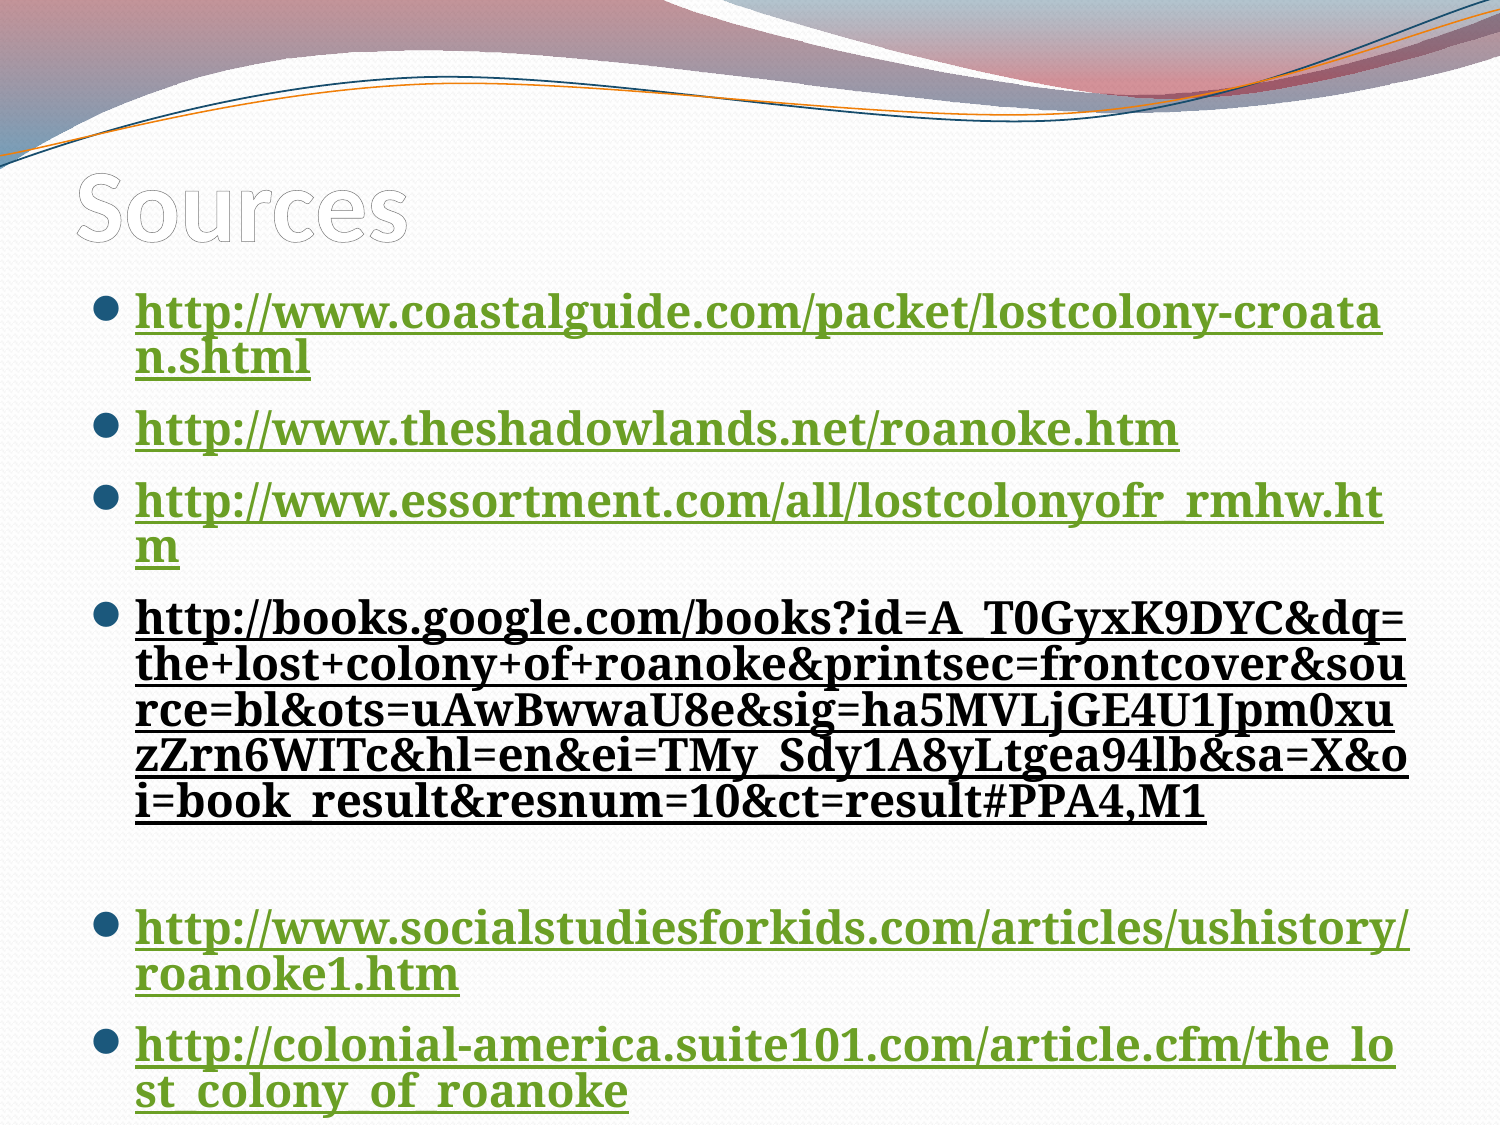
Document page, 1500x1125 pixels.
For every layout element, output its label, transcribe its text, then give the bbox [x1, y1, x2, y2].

title Sources [75, 75, 1425, 263]
list http://www.coastalguide.com/packet/lostcolony-croatan.shtml http://www.theshadowlands.net/roanoke.htm http://www.essortment.com/all/lostcolonyofr_rmhw.htm http://books.google.com/books?id=A_T0GyxK9DYC&dq=the+lost+colony+of+roanoke&printsec=frontcover&source=bl&ots=uAwBwwaU8e&sig=ha5MVLjGE4U1Jpm0xuzZrn6WITc&hl=en&ei=TMy_Sdy1A8yLtgea94lb&sa=X&oi=book_result&resnum=10&ct=result#PPA4,M1 http://www.socialstudiesforkids.com/articles/ushistory/roanoke1.htm http://colonial-america.suite101.com/article.cfm/the_lost_colony_of_roanoke http://www.u-s-history.com/pages/h602.html [75, 275, 1425, 1125]
